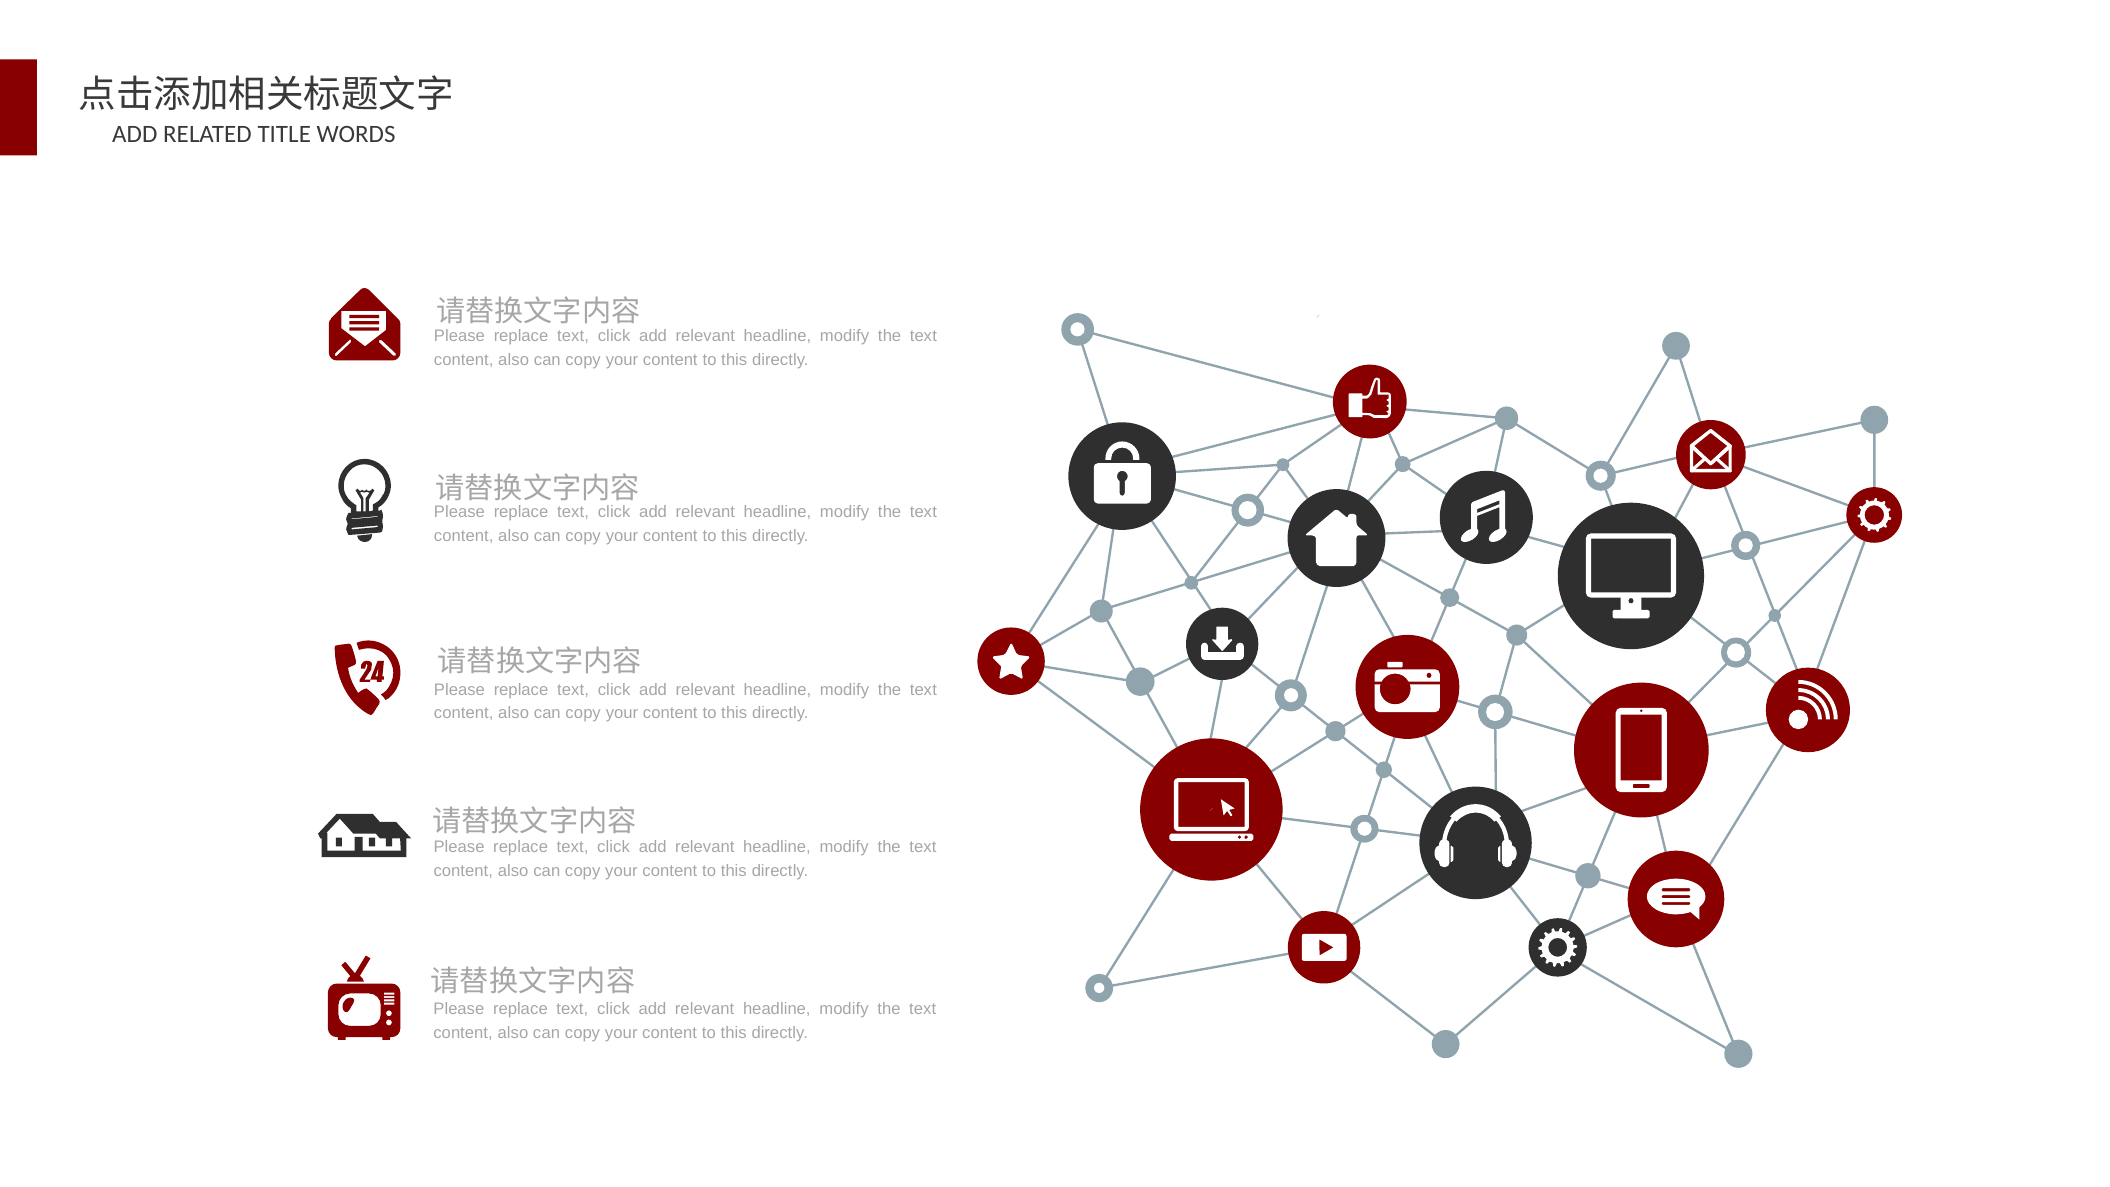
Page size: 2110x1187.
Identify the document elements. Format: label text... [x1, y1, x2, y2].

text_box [419, 455, 953, 554]
text_box [338, 458, 391, 543]
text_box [419, 277, 953, 377]
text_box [416, 787, 953, 889]
text_box [328, 288, 401, 361]
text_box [419, 628, 953, 731]
text_box ADD RELATED TITLE WORDS [96, 109, 413, 156]
text_box [334, 643, 380, 716]
text_box [327, 983, 401, 1040]
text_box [977, 313, 1903, 1068]
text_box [414, 948, 953, 1051]
text_box 点击添加相关标题文字 [62, 61, 470, 123]
text_box [341, 955, 371, 982]
text_box [318, 813, 412, 858]
text_box [356, 640, 401, 700]
